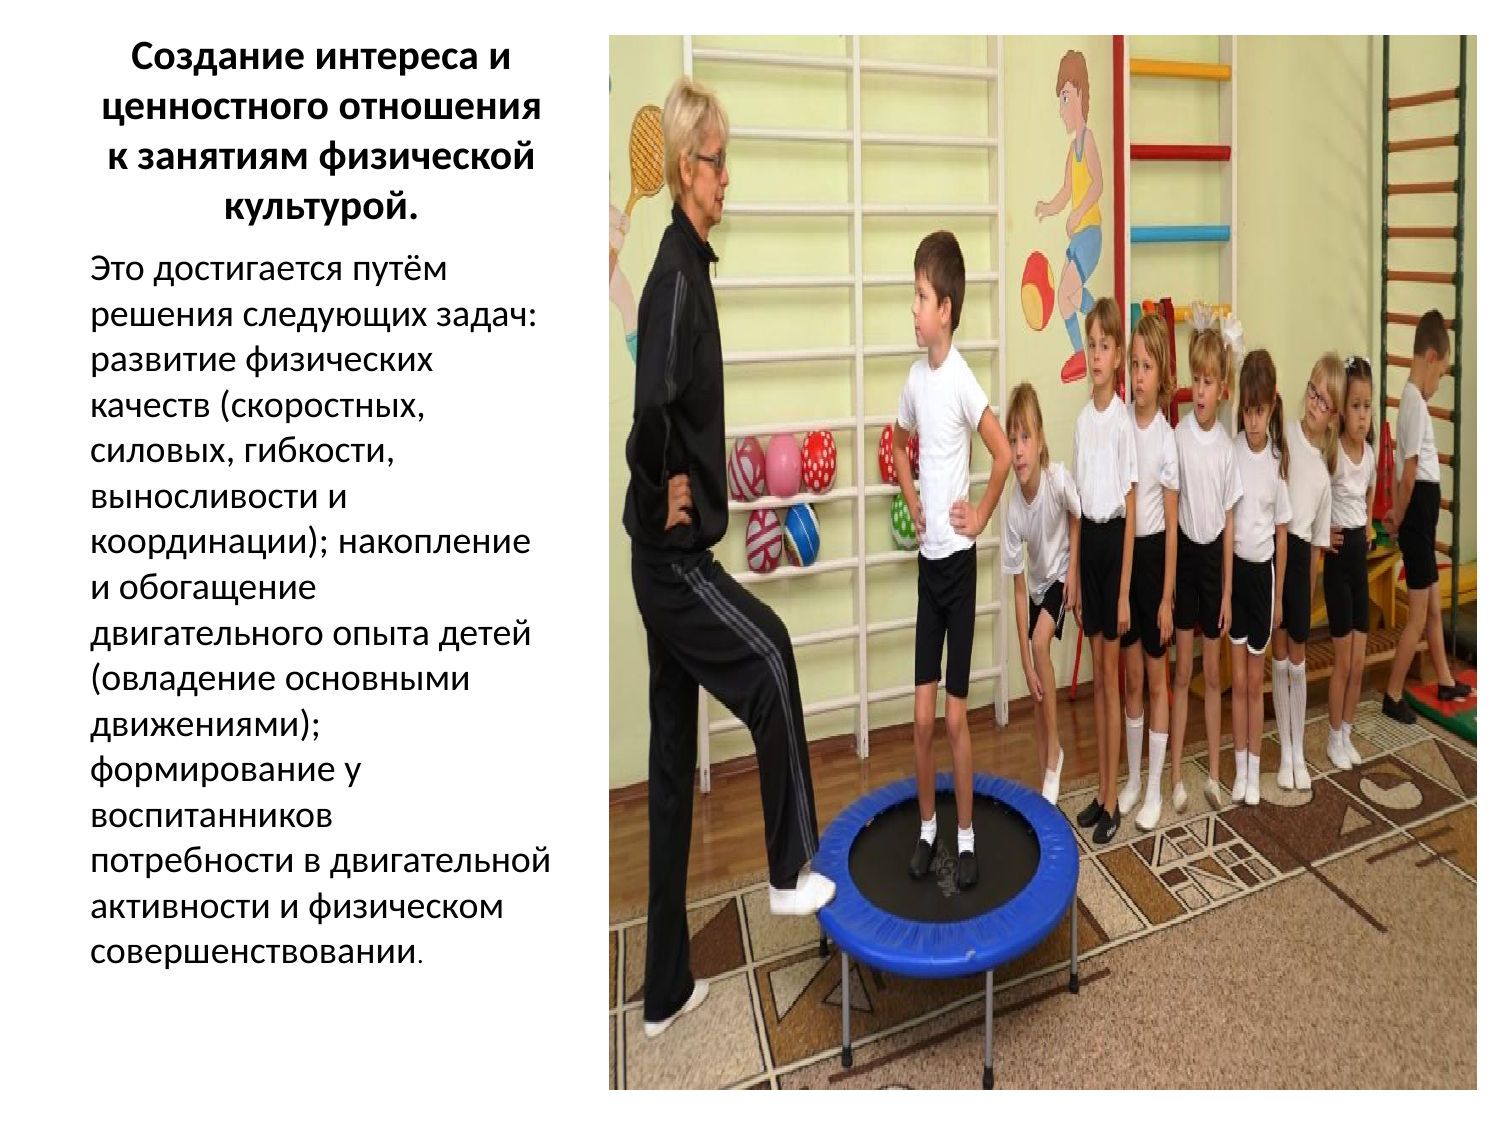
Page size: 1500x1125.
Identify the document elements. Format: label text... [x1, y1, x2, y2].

title Создание интереса и ценностного отношения к занятиям физической культурой. [75, 44, 569, 235]
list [609, 34, 1477, 1091]
list Это достигается путём решения следующих задач: развитие физических качеств (скоростных, силовых, гибкости, выносливости и координации); накопление и обогащение двигательного опыта детей (овладение основными движениями); формирование у воспитанников потребности в двигательной активности и физическом совершенствовании. [75, 235, 569, 1005]
